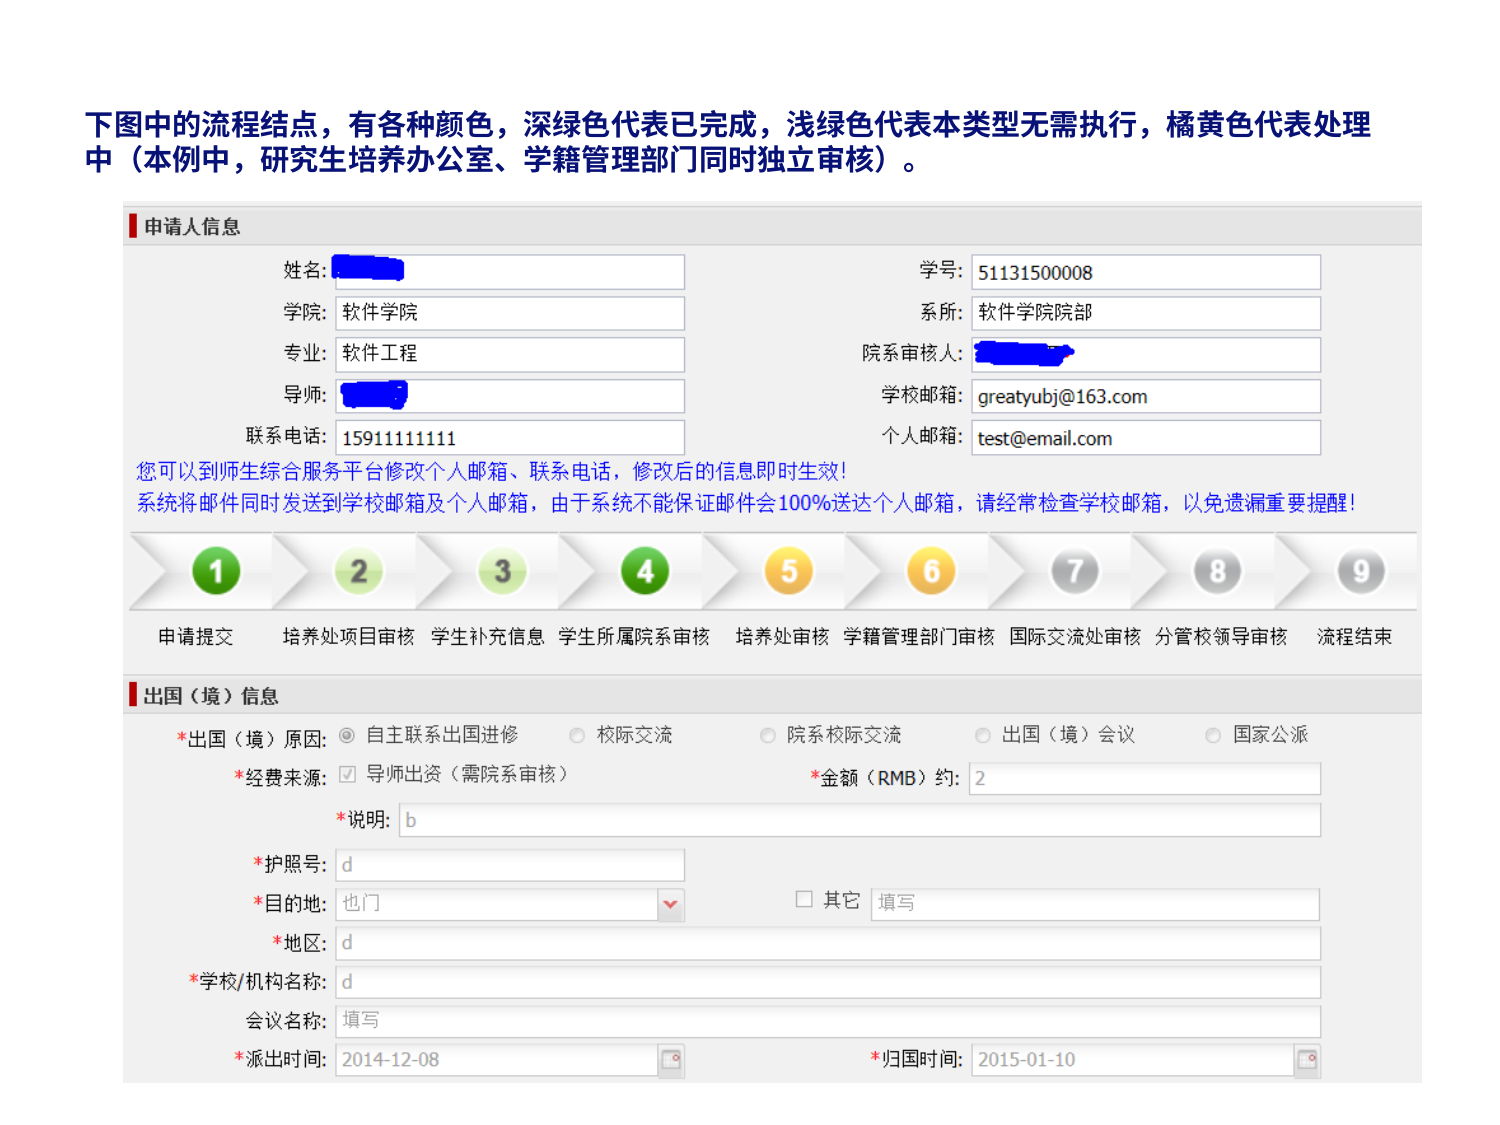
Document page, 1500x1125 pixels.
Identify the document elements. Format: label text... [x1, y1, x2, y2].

picture [123, 201, 1422, 1083]
text_box 下图中的流程结点，有各种颜色，深绿色代表已完成，浅绿色代表本类型无需执行，橘黄色代表处理中（本例中，研究生培养办公室、学籍管理部门同时独立审核）。 [70, 98, 1406, 184]
